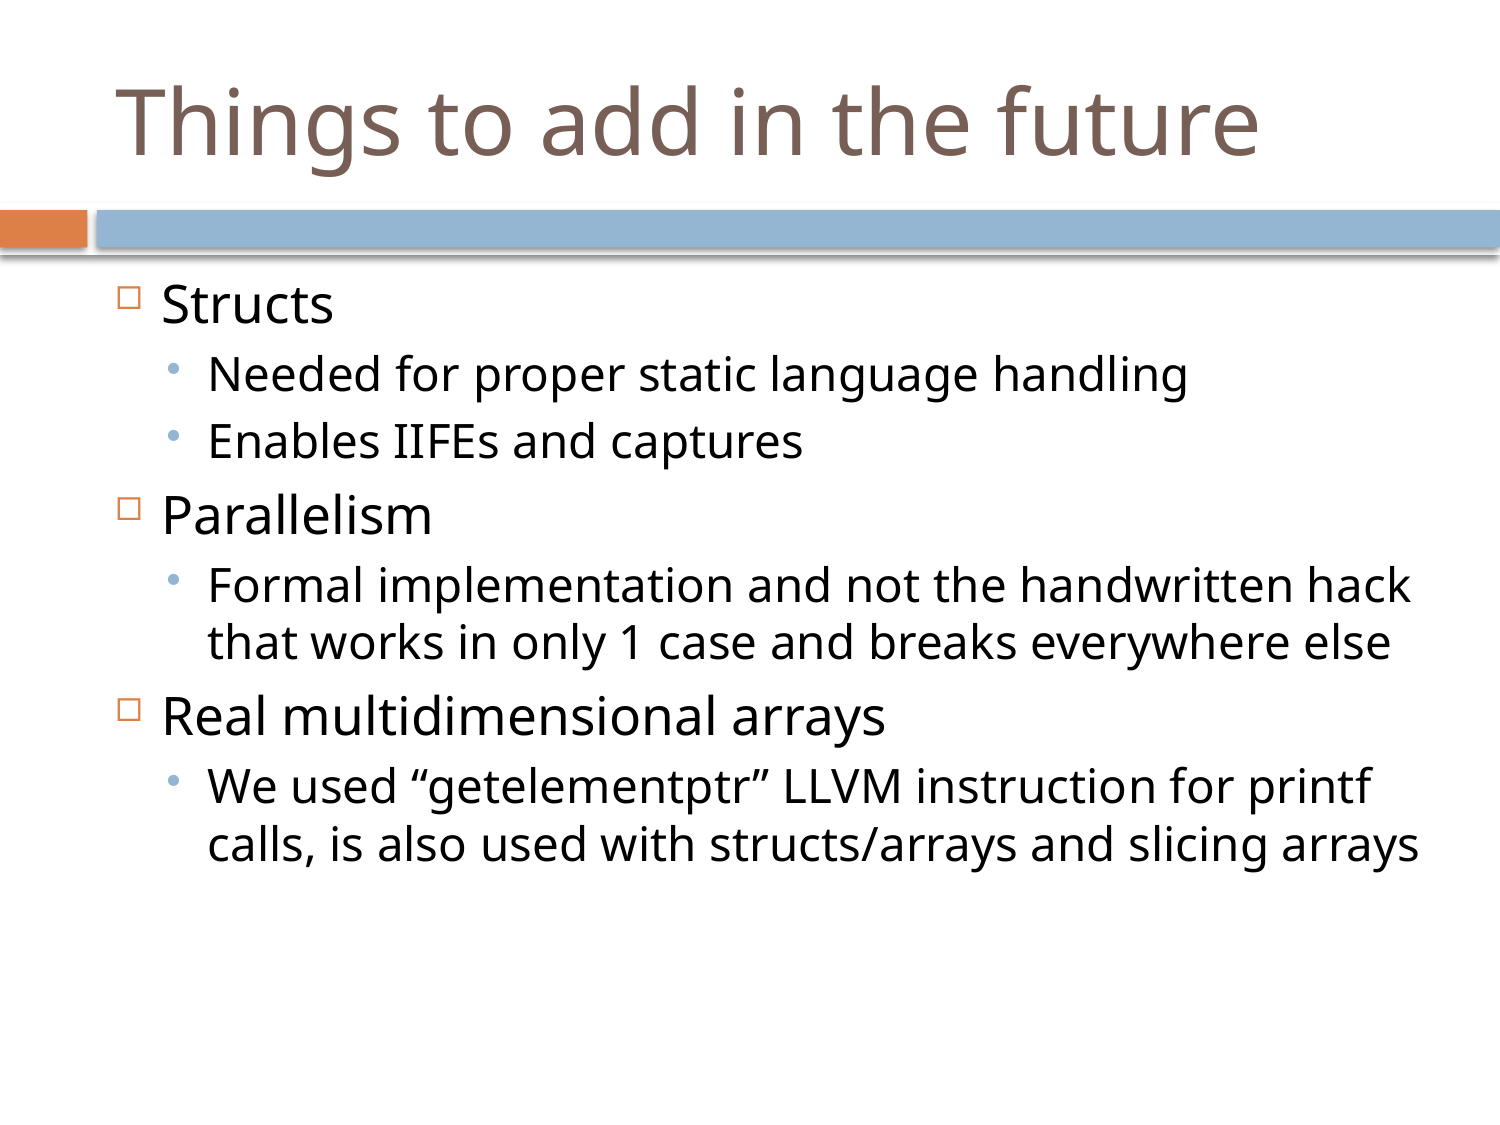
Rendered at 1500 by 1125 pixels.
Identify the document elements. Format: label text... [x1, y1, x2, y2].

list Structs Needed for proper static language handling Enables IIFEs and captures Parallelism Formal implementation and not the handwritten hack that works in only 1 case and breaks everywhere else Real multidimensional arrays We used “getelementptr” LLVM instruction for printf calls, is also used with structs/arrays and slicing arrays [100, 262, 1438, 1000]
title Things to add in the future [100, 37, 1438, 200]
